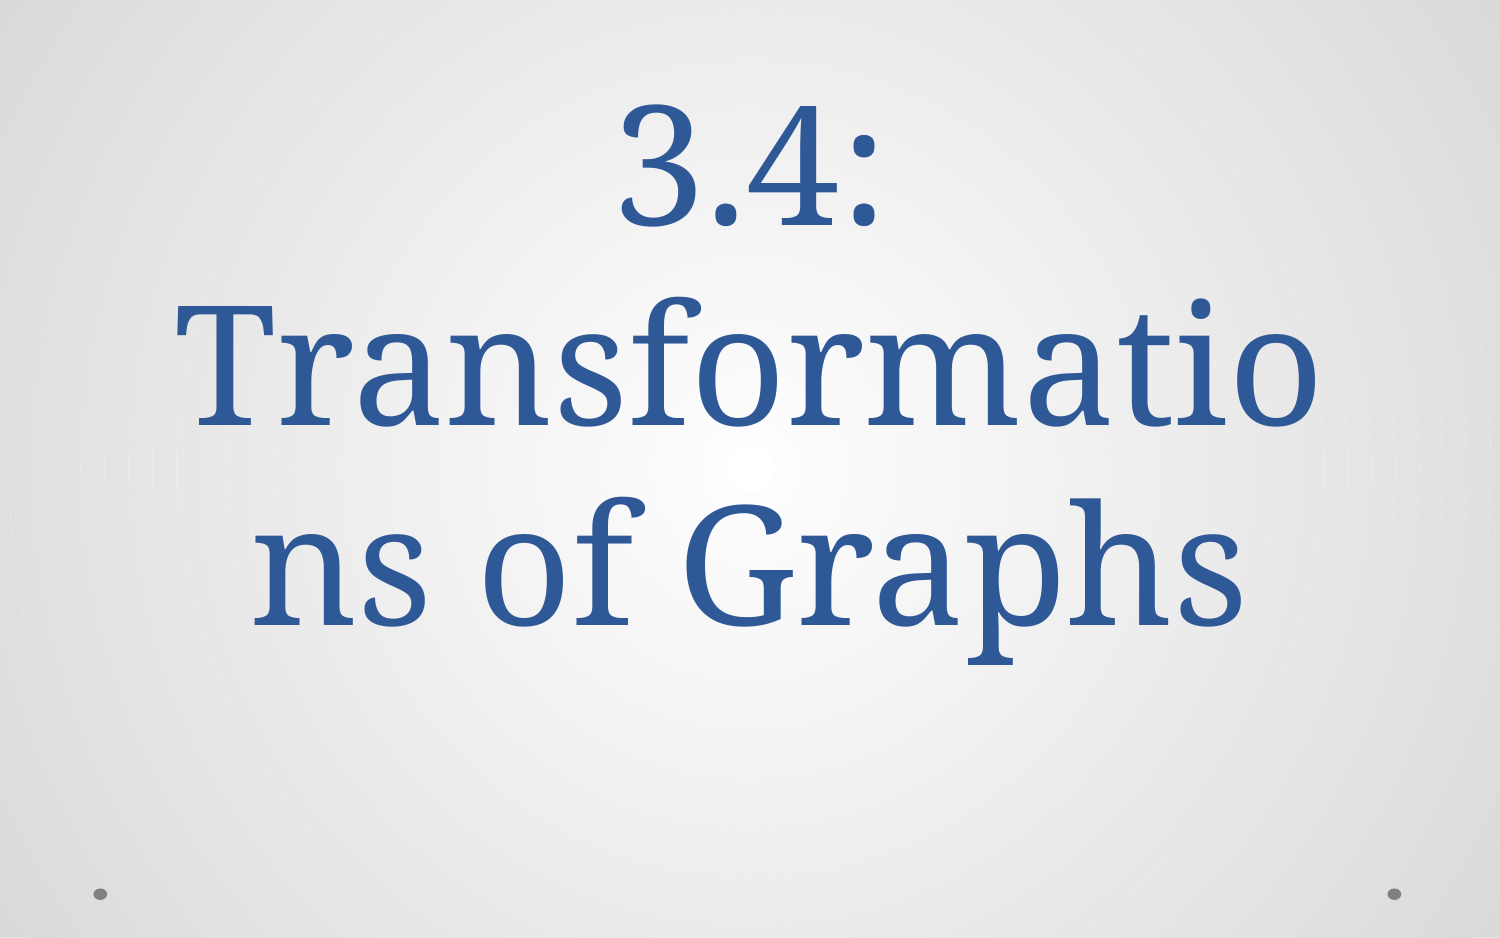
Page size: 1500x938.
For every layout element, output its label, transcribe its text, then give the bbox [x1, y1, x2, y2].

title 3.4: Transformations of Graphs [112, 83, 1388, 667]
